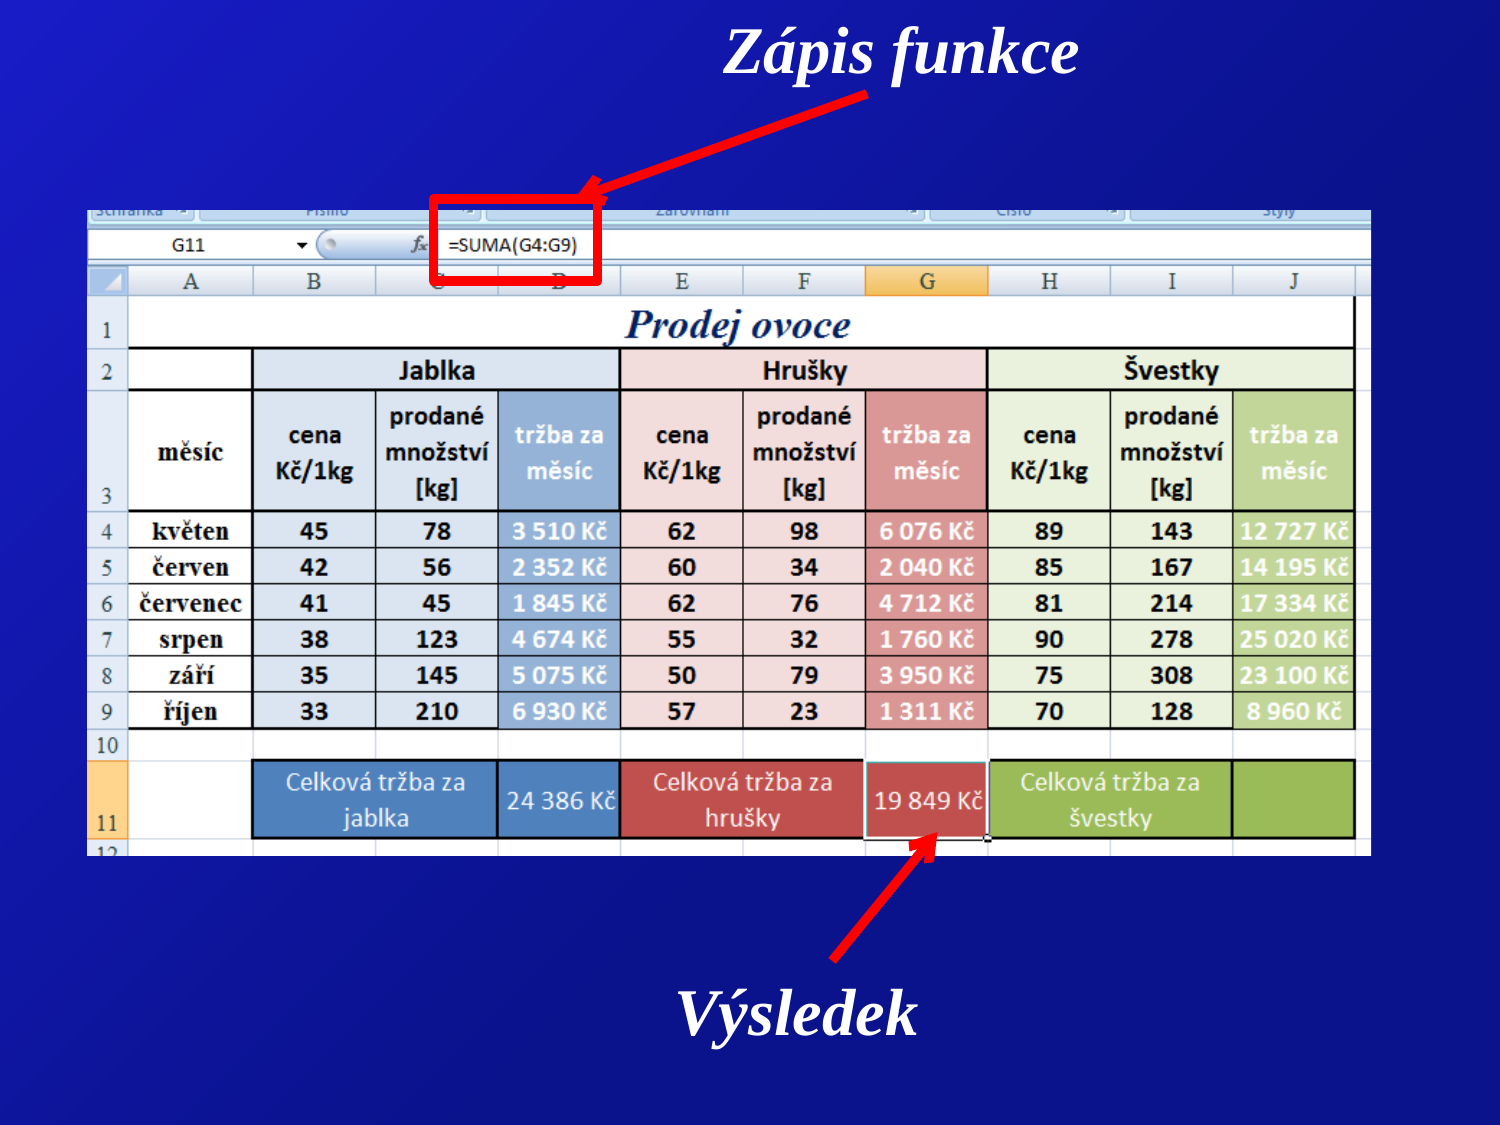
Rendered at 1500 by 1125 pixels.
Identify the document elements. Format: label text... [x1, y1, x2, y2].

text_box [573, 93, 868, 200]
text_box Zápis funkce [421, 0, 1383, 305]
text_box Výsledek [164, 960, 1430, 1102]
text_box [431, 197, 574, 209]
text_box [820, 843, 950, 950]
picture [81, 210, 1372, 856]
